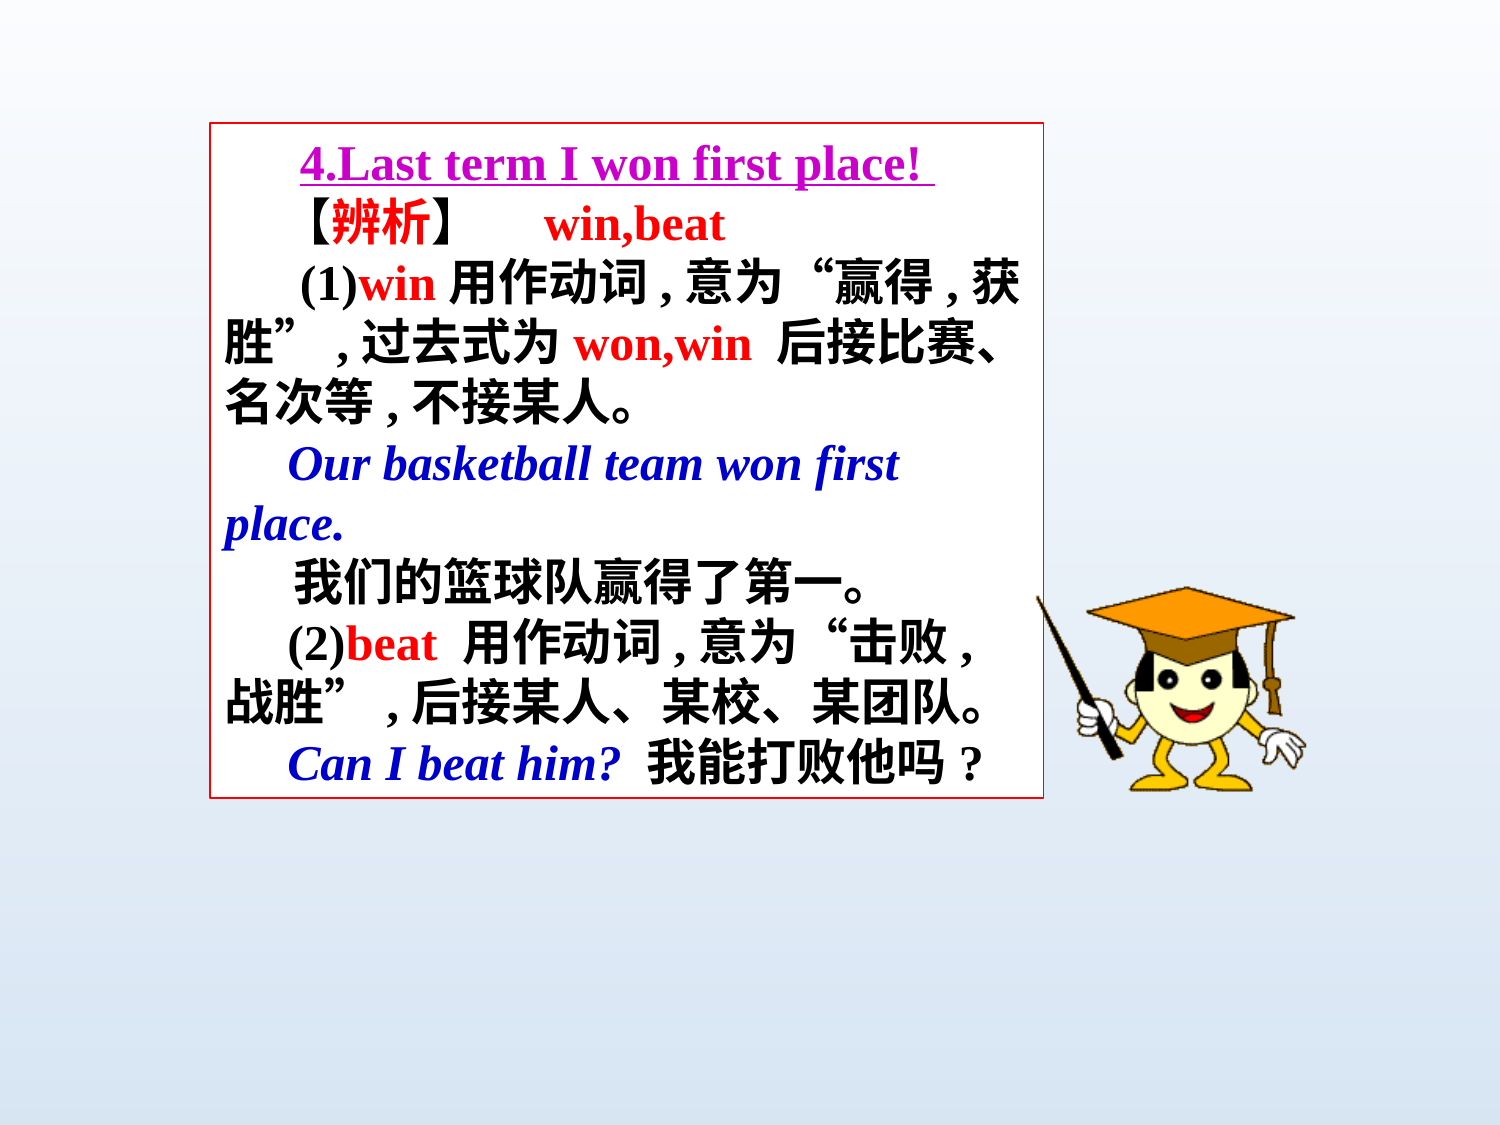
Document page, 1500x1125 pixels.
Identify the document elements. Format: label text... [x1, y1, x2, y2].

text_box 4.Last term I won first place! 【辨析】 win,beat (1)win用作动词,意为“赢得,获胜”,过去式为won,win 后接比赛、名次等,不接某人。 Our basketball team won first place. 我们的篮球队赢得了第一。 (2)beat 用作动词,意为“击败,战胜”,后接某人、某校、某团队。 Can I beat him? 我能打败他吗? [210, 123, 1044, 798]
picture [1016, 570, 1330, 806]
